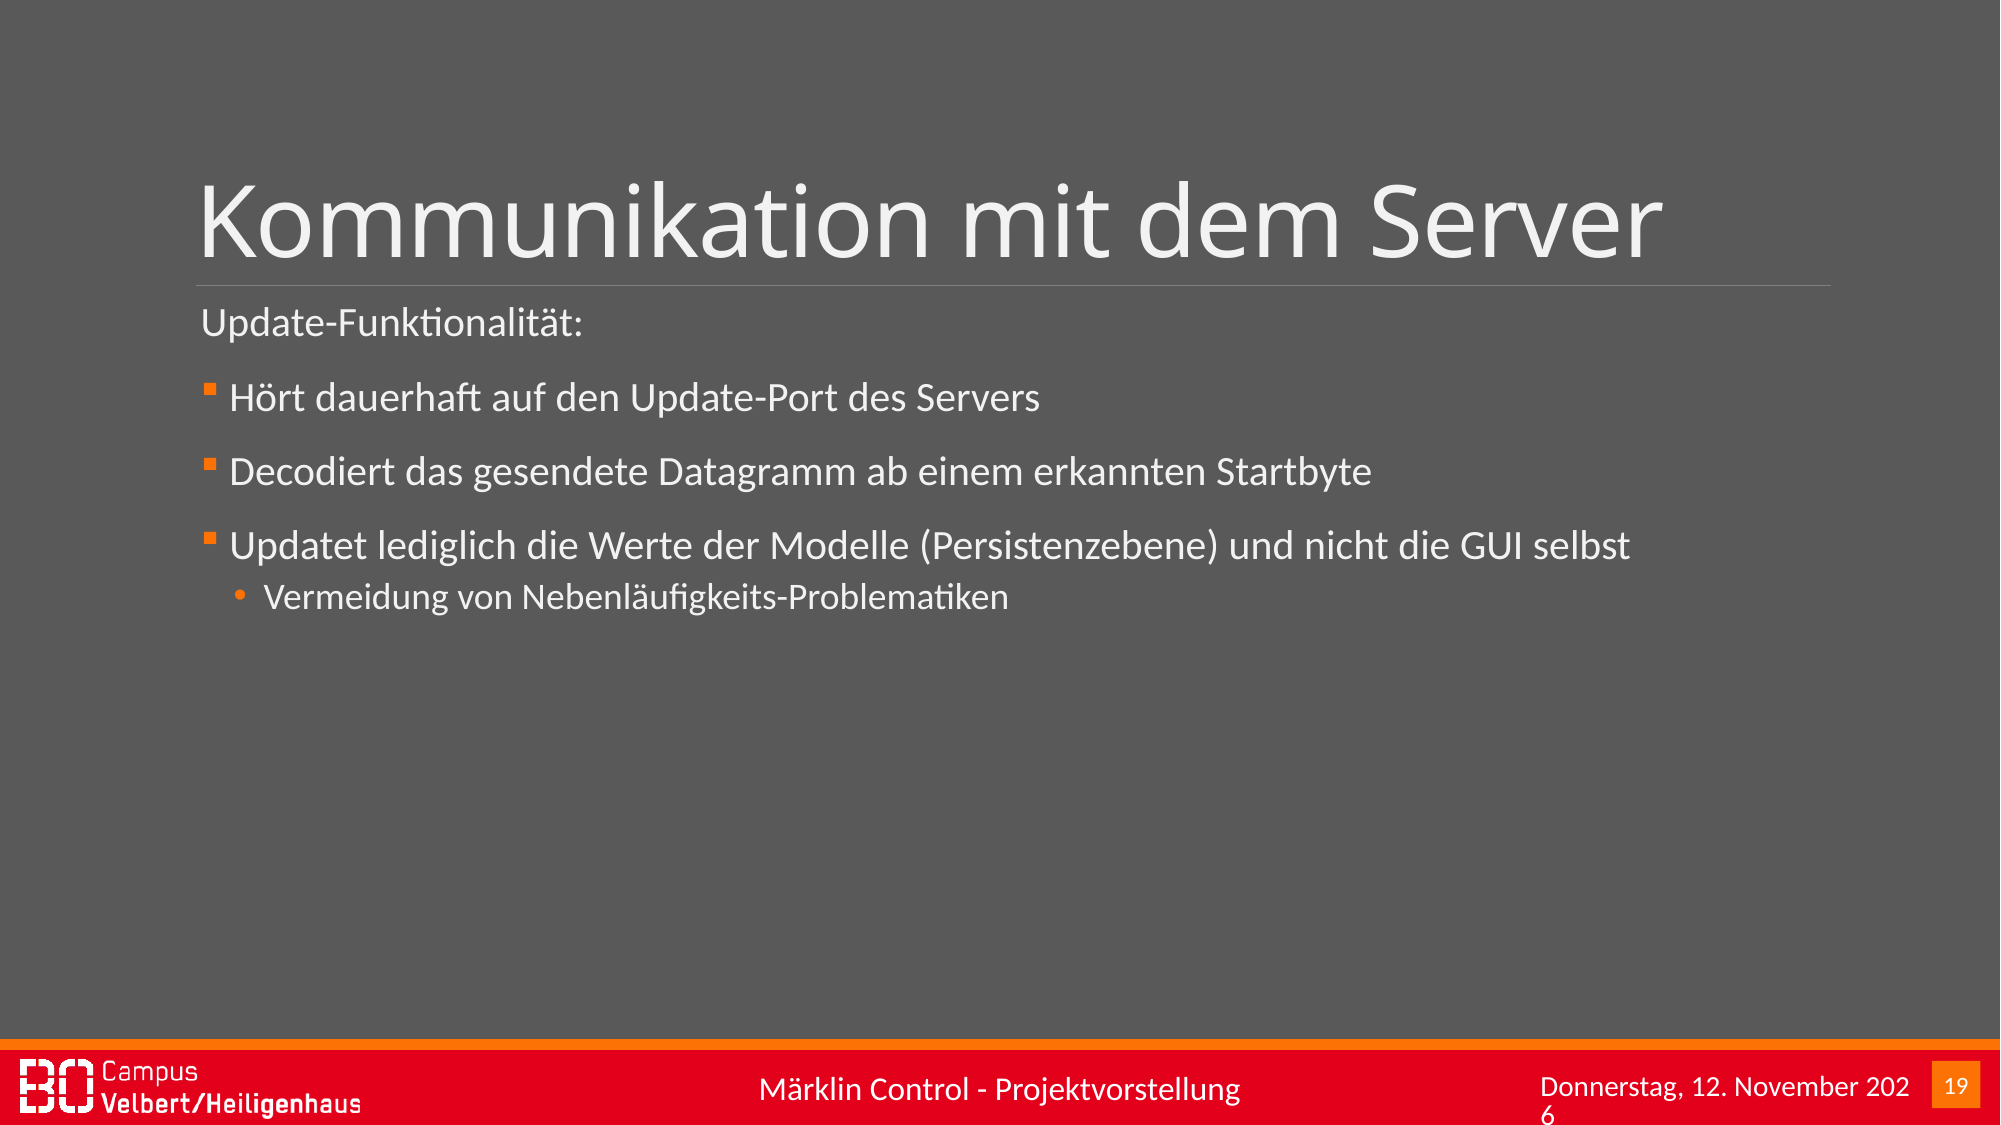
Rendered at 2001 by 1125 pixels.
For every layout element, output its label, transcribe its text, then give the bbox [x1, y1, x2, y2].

list Update-Funktionalität: Hört dauerhaft auf den Update-Port des Servers Decodiert das gesendete Datagramm ab einem erkannten Startbyte Updatet lediglich die Werte der Modelle (Persistenzebene) und nicht die GUI selbst Vermeidung von Nebenläufigkeits-Problematiken [200, 293, 1851, 954]
slide_number 19 [1931, 1060, 1981, 1109]
picture [101, 1057, 365, 1120]
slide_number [1525, 1054, 1931, 1115]
picture [19, 1059, 94, 1113]
title Kommunikation mit dem Server [180, 47, 1830, 285]
